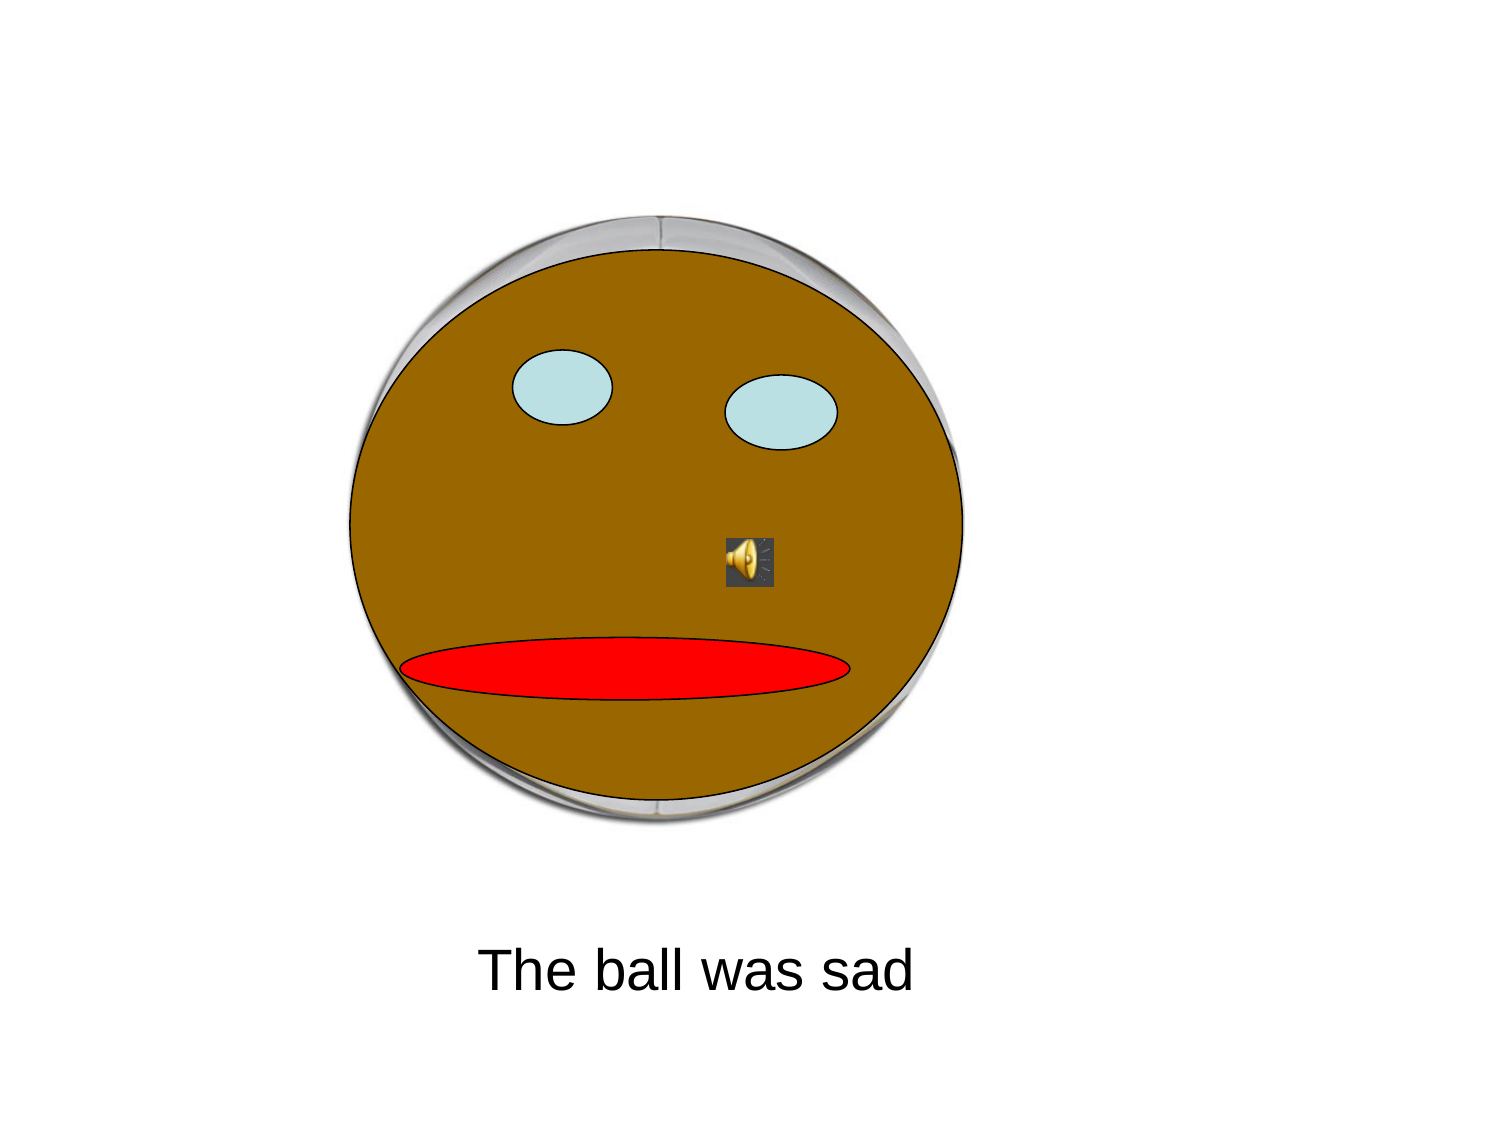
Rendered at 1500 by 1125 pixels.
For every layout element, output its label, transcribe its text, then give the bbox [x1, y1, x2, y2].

list The ball was sad [462, 924, 1126, 1026]
picture [724, 537, 776, 588]
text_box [324, 187, 988, 851]
